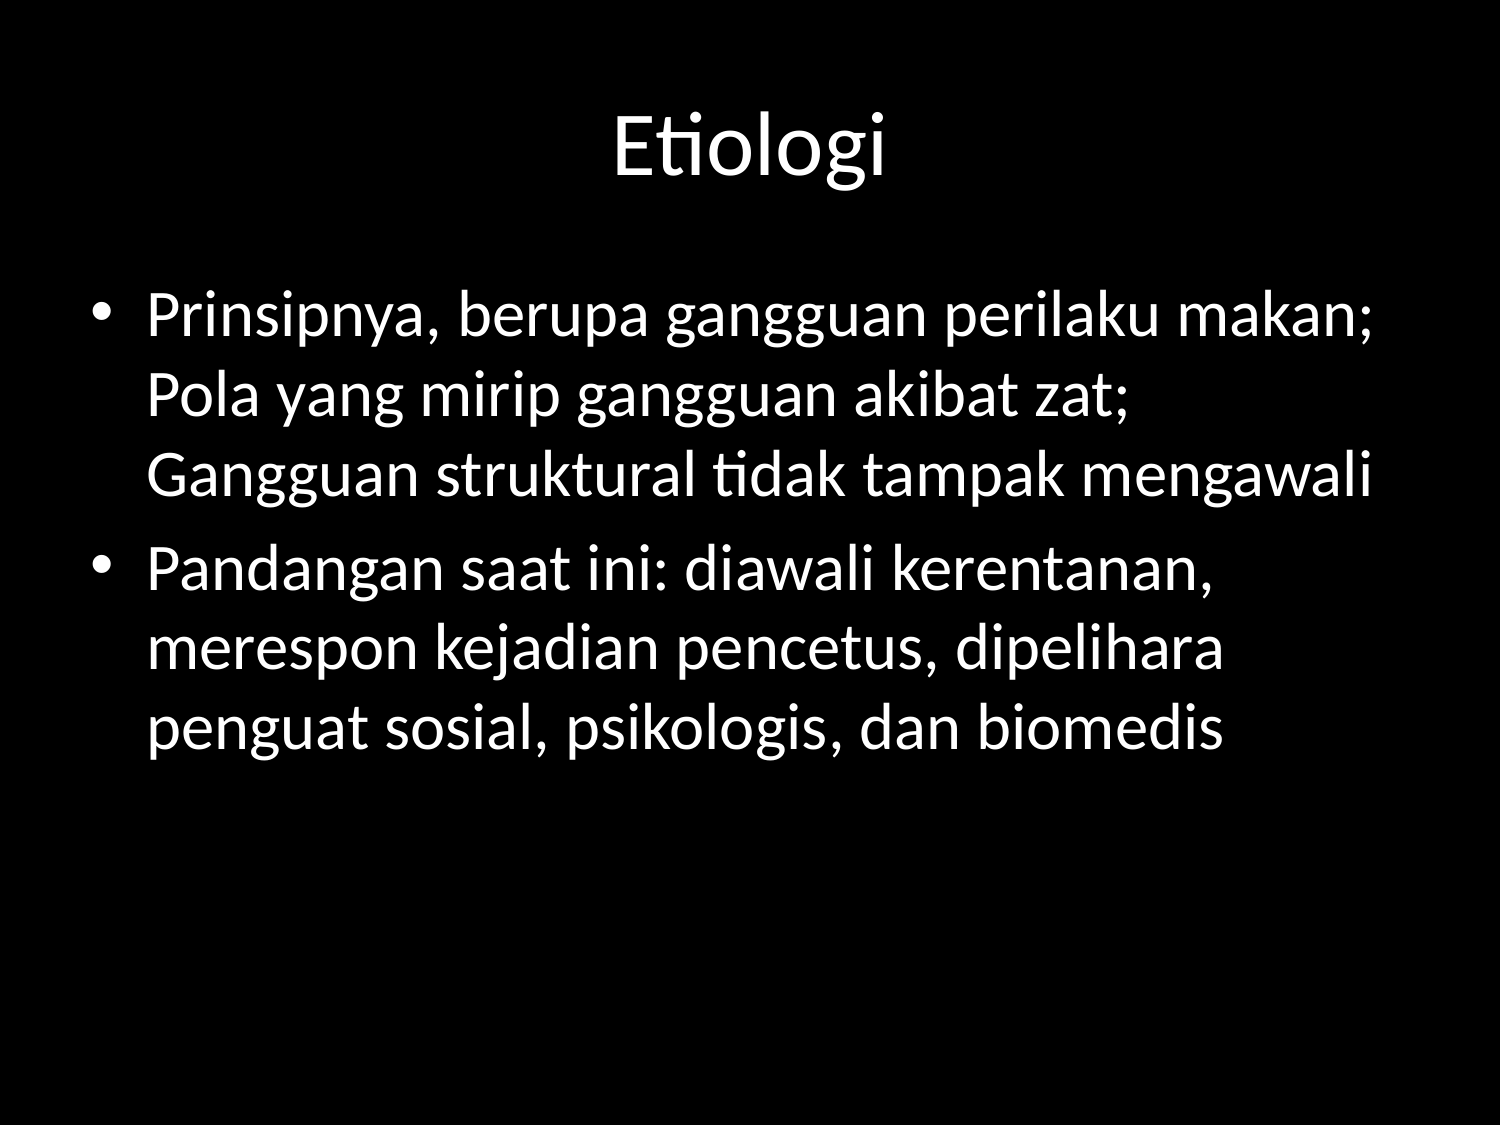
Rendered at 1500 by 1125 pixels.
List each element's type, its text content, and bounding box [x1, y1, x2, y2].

list Prinsipnya, berupa gangguan perilaku makan; Pola yang mirip gangguan akibat zat; Gangguan struktural tidak tampak mengawali Pandangan saat ini: diawali kerentanan, merespon kejadian pencetus, dipelihara penguat sosial, psikologis, dan biomedis [75, 262, 1425, 1005]
title Etiologi [75, 45, 1425, 233]
